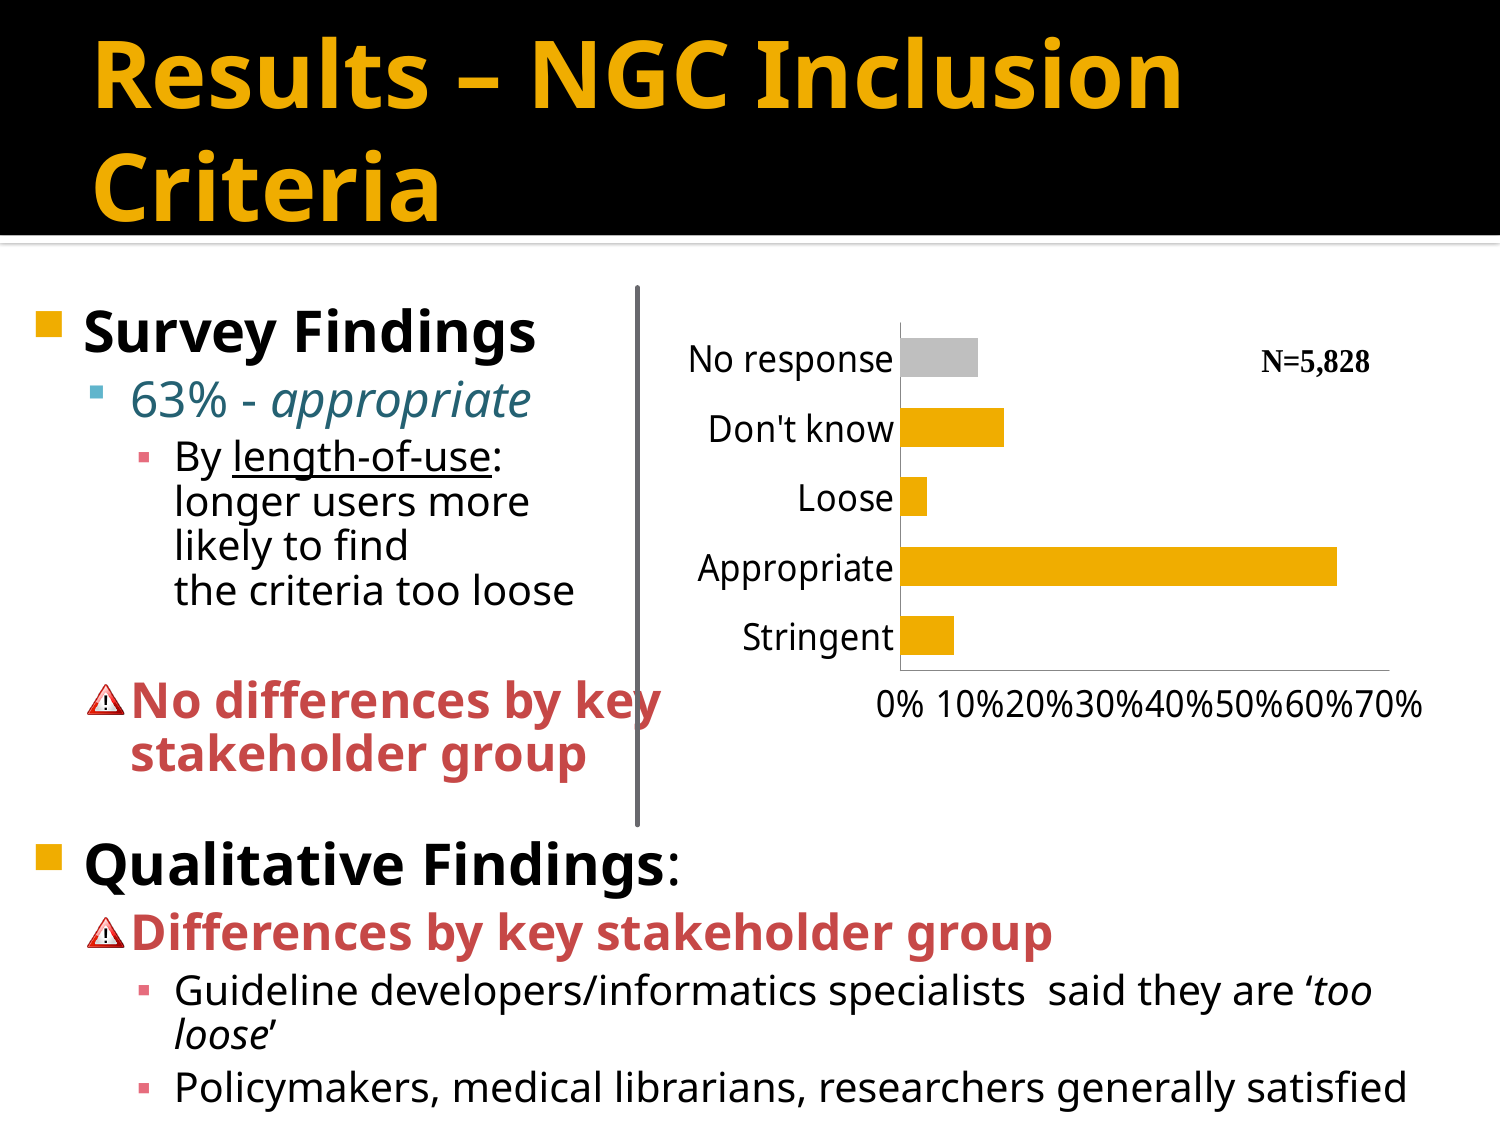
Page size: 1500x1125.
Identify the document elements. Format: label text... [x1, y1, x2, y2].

picture [86, 683, 125, 715]
list Survey Findings 63% - appropriate By length-of-use: longer users more likely to find the criteria too loose No differences by key stakeholder group Qualitative Findings: Differences by key stakeholder group Guideline developers/informatics specialists said they are ‘too loose’ Policymakers, medical librarians, researchers generally satisfied [3, 287, 1500, 1125]
picture [86, 916, 125, 948]
title Results – NGC Inclusion Criteria [75, 24, 1425, 231]
chart [687, 299, 1438, 754]
